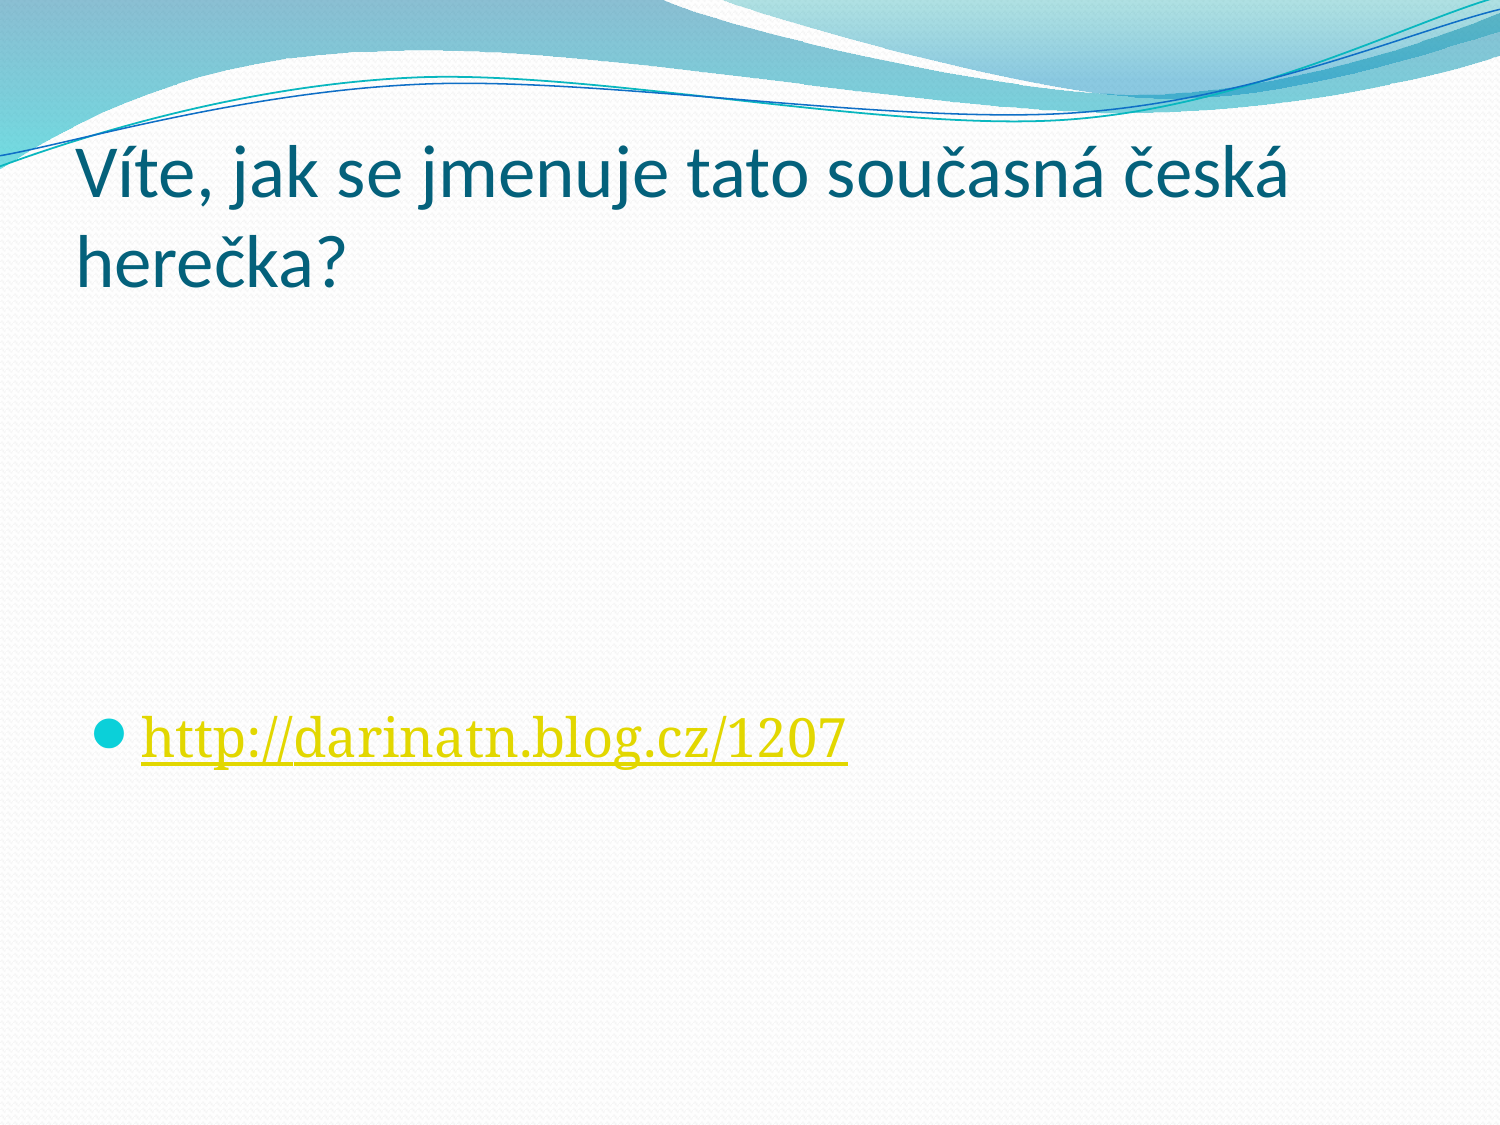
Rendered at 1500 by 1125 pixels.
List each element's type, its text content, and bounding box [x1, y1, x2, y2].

list http://darinatn.blog.cz/1207 [75, 317, 1425, 1038]
title Víte, jak se jmenuje tato současná česká herečka? [75, 115, 1425, 303]
